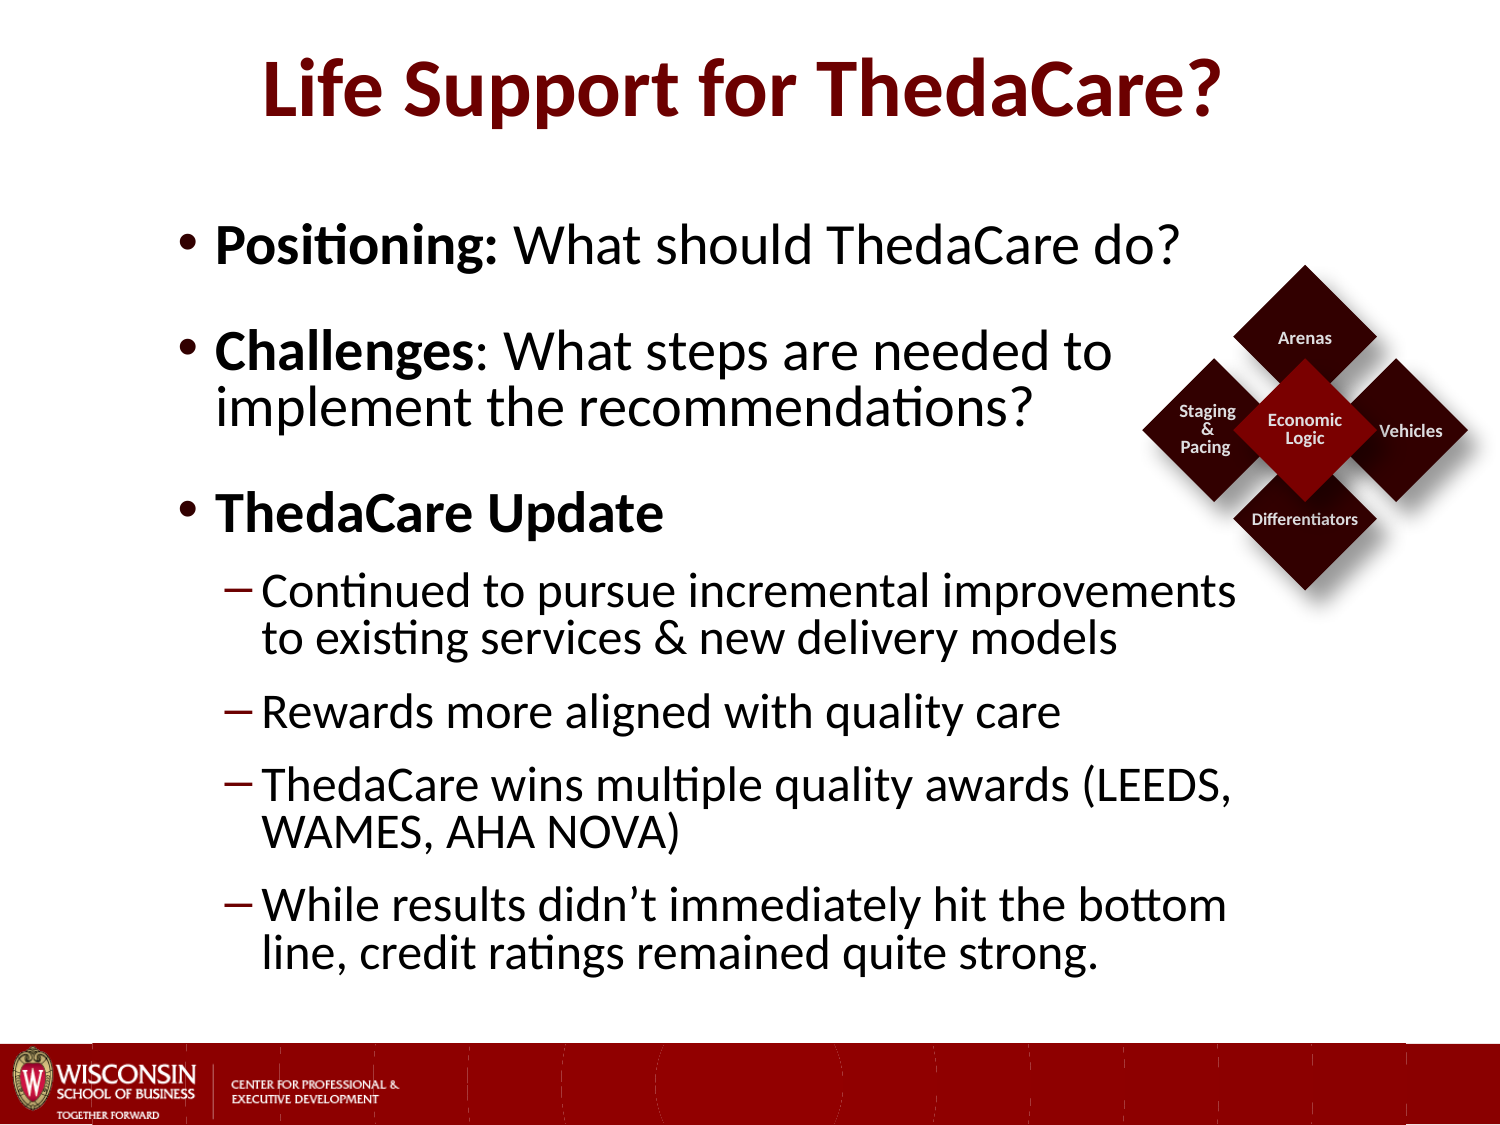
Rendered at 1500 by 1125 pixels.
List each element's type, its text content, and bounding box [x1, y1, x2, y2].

picture [12, 1046, 400, 1120]
list Positioning: What should ThedaCare do? Challenges: What steps are needed to implement the recommendations? ThedaCare Update Continued to pursue incremental improvements to existing services & new delivery models Rewards more aligned with quality care ThedaCare wins multiple quality awards (LEEDS, WAMES, AHA NOVA) While results didn’t immediately hit the bottom line, credit ratings remained quite strong. [162, 212, 1256, 425]
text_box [1142, 264, 1469, 591]
title Life Support for ThedaCare? [24, 62, 1463, 125]
